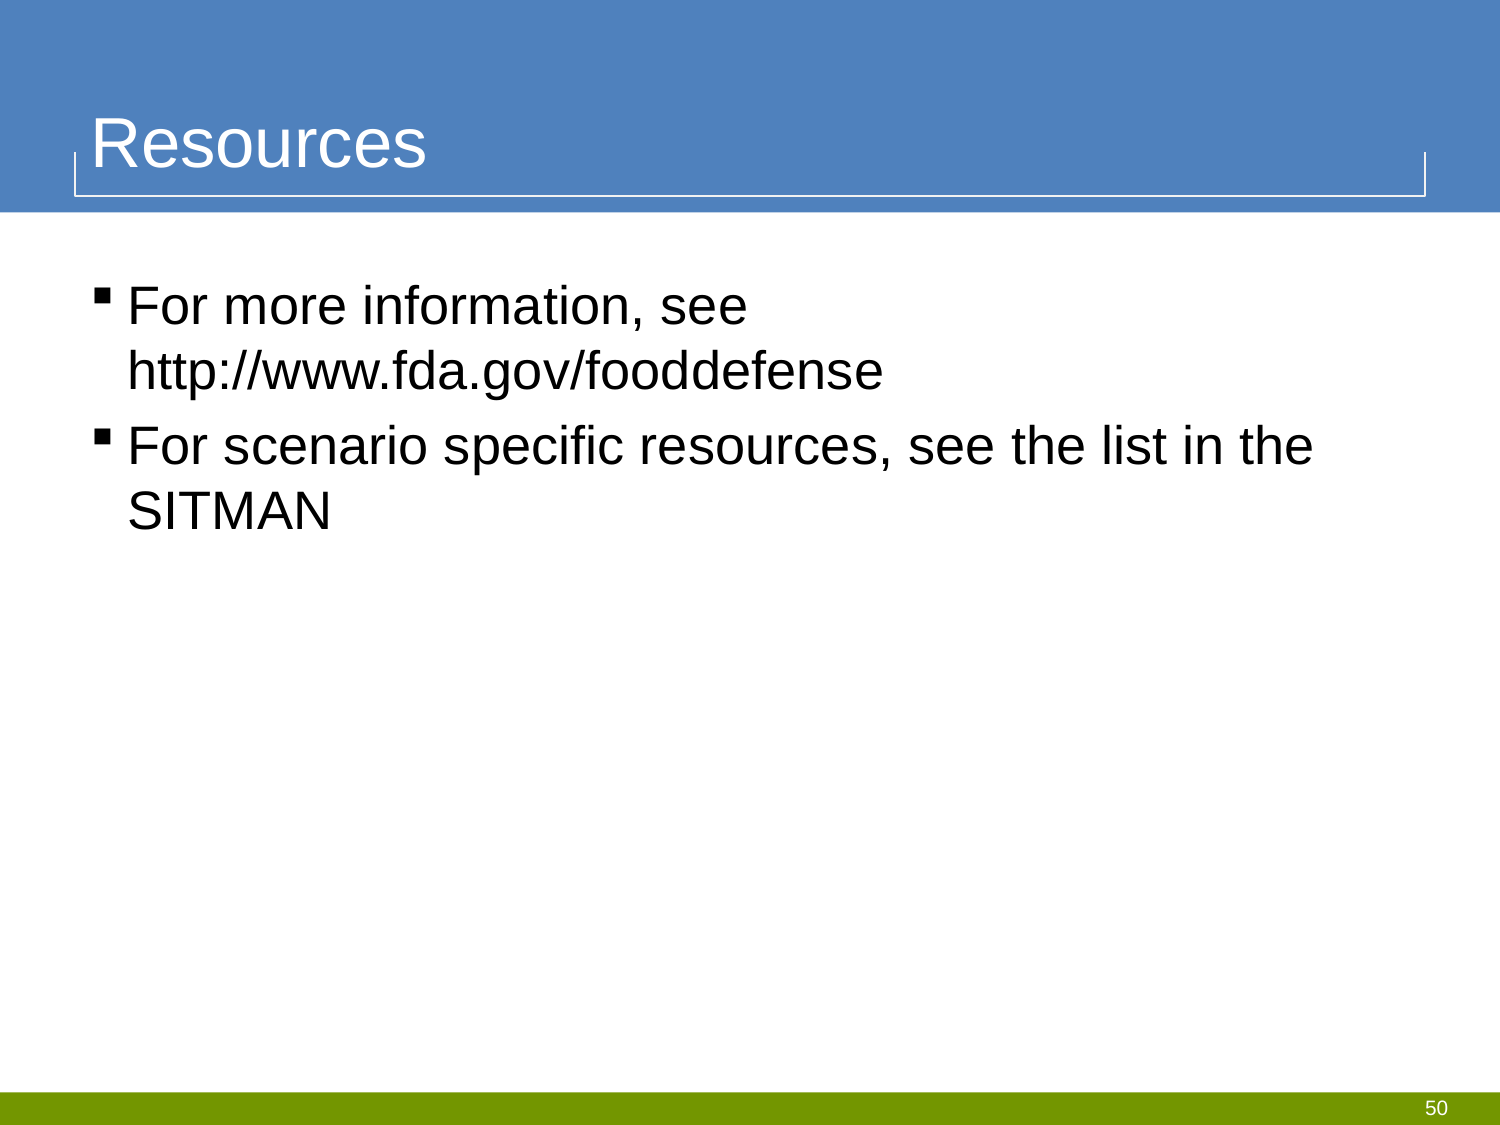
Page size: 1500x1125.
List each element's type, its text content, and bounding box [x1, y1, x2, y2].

title Resources [74, 44, 1426, 233]
list For more information, see http://www.fda.gov/fooddefense For scenario specific resources, see the list in the SITMAN [74, 262, 1426, 1006]
